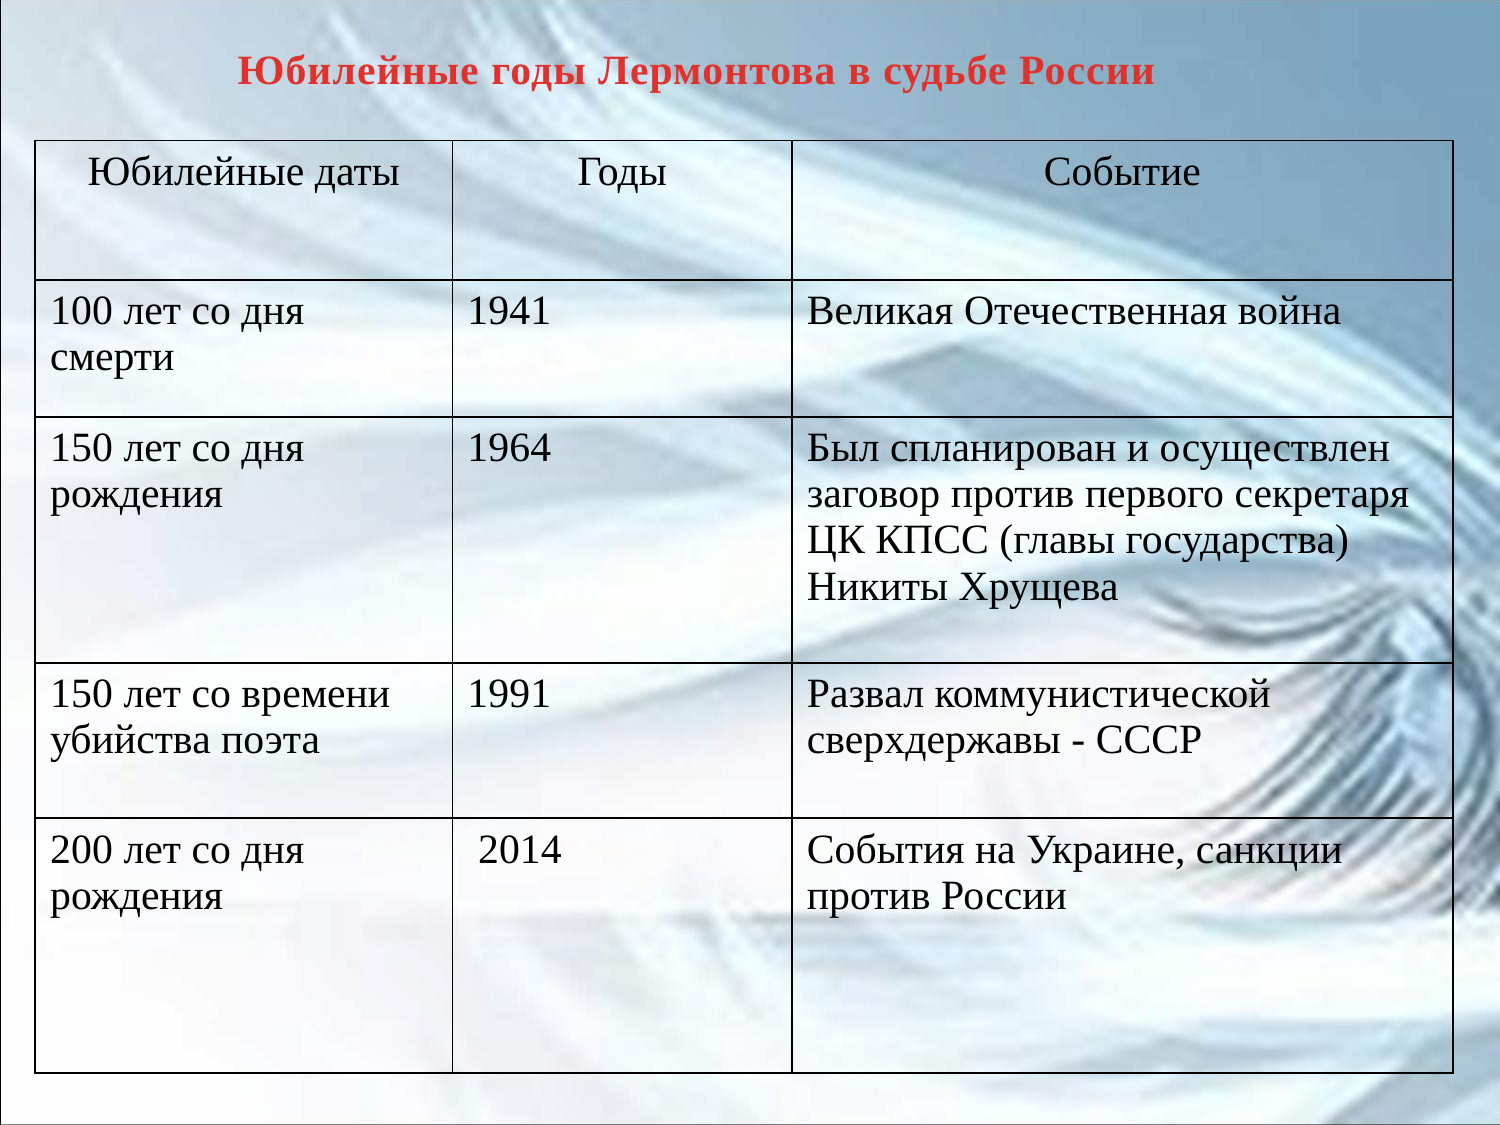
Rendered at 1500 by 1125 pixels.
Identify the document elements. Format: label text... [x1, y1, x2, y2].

table_header Событие [793, 141, 1452, 279]
table_cell 150 лет со времени убийства поэта [36, 664, 452, 817]
table_cell События на Украине, санкции против России [793, 819, 1452, 1072]
table_header Юбилейные даты [36, 141, 452, 279]
table_cell Развал коммунистической сверхдержавы - СССР [793, 664, 1452, 817]
table_cell 200 лет со дня рождения [36, 819, 452, 1072]
table_header Годы [453, 141, 791, 279]
table_cell Великая Отечественная война [793, 281, 1452, 416]
table_cell 100 лет со дня смерти [36, 281, 452, 416]
picture [0, 0, 1500, 1125]
table_cell 1941 [453, 281, 791, 416]
table_cell Был спланирован и осуществлен заговор против первого секретаря ЦК КПСС (главы государства) Никиты Хрущева [793, 418, 1452, 662]
text_box Юбилейные годы Лермонтова в судьбе России [222, 35, 1254, 100]
table_cell 2014 [453, 819, 791, 1072]
table_cell 1964 [453, 418, 791, 662]
table_cell 150 лет со дня рождения [36, 418, 452, 662]
table_cell 1991 [453, 664, 791, 817]
